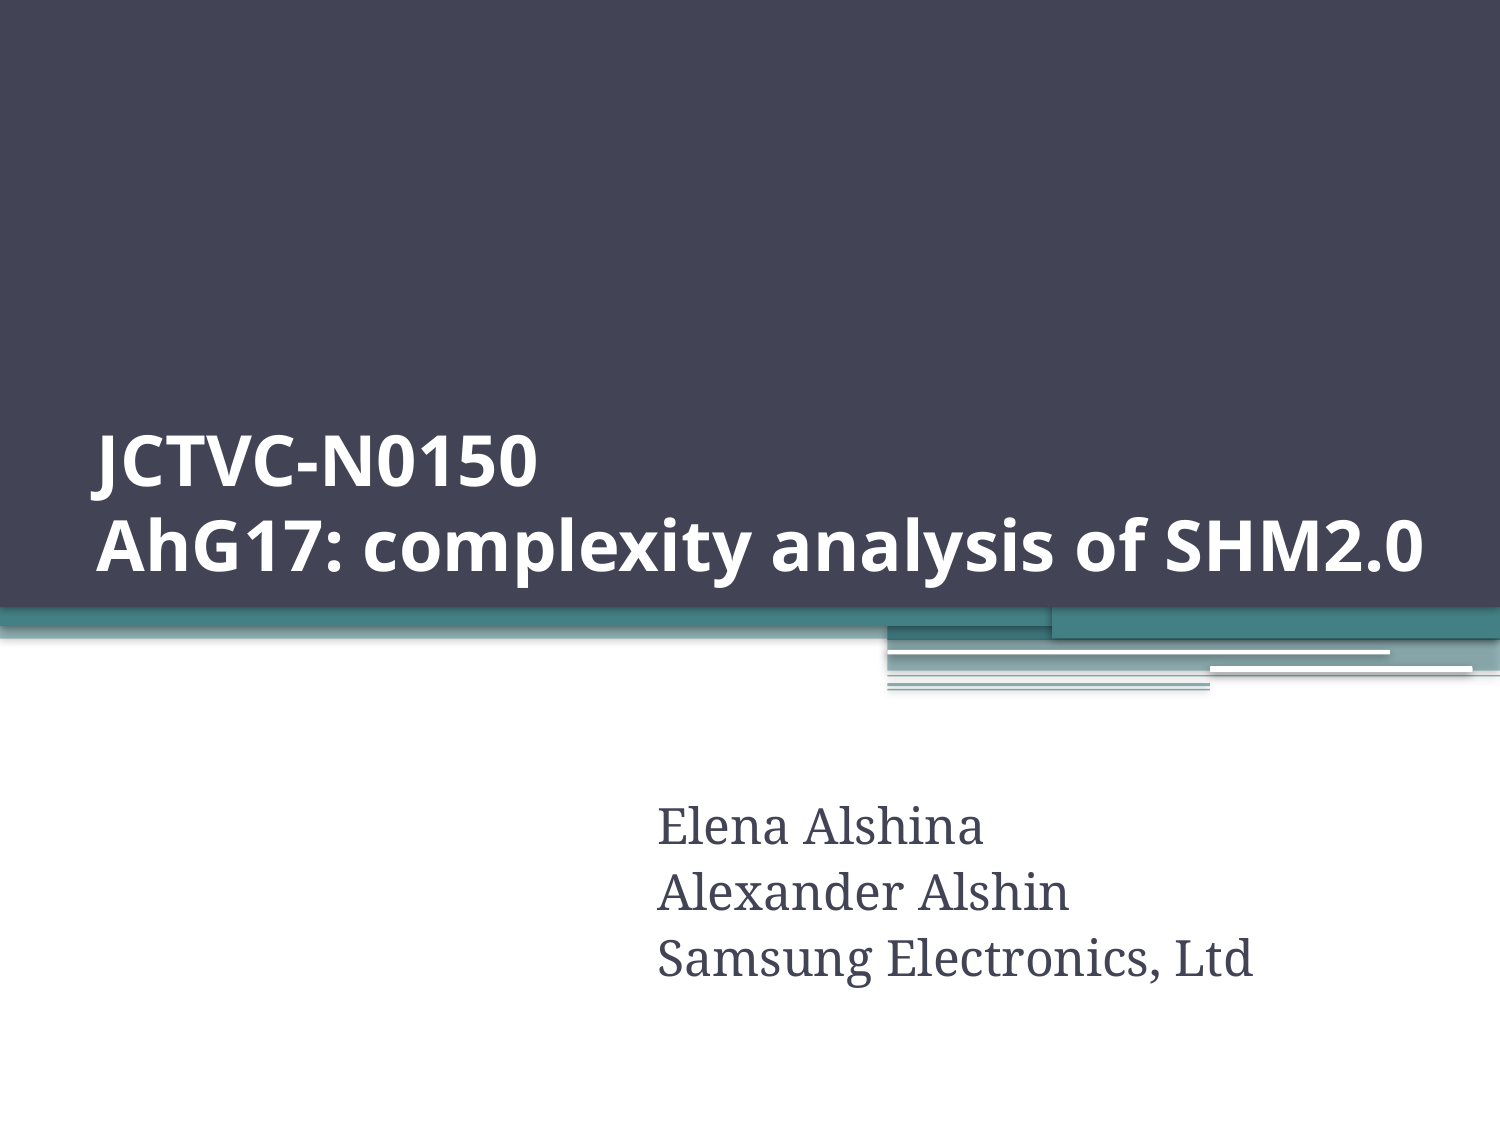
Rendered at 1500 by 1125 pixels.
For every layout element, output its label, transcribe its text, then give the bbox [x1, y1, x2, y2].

subtitle Elena Alshina Alexander Alshin Samsung Electronics, Ltd [631, 786, 1445, 1075]
title JCTVC-N0150 AhG17: complexity analysis of SHM2.0 [82, 351, 1470, 593]
